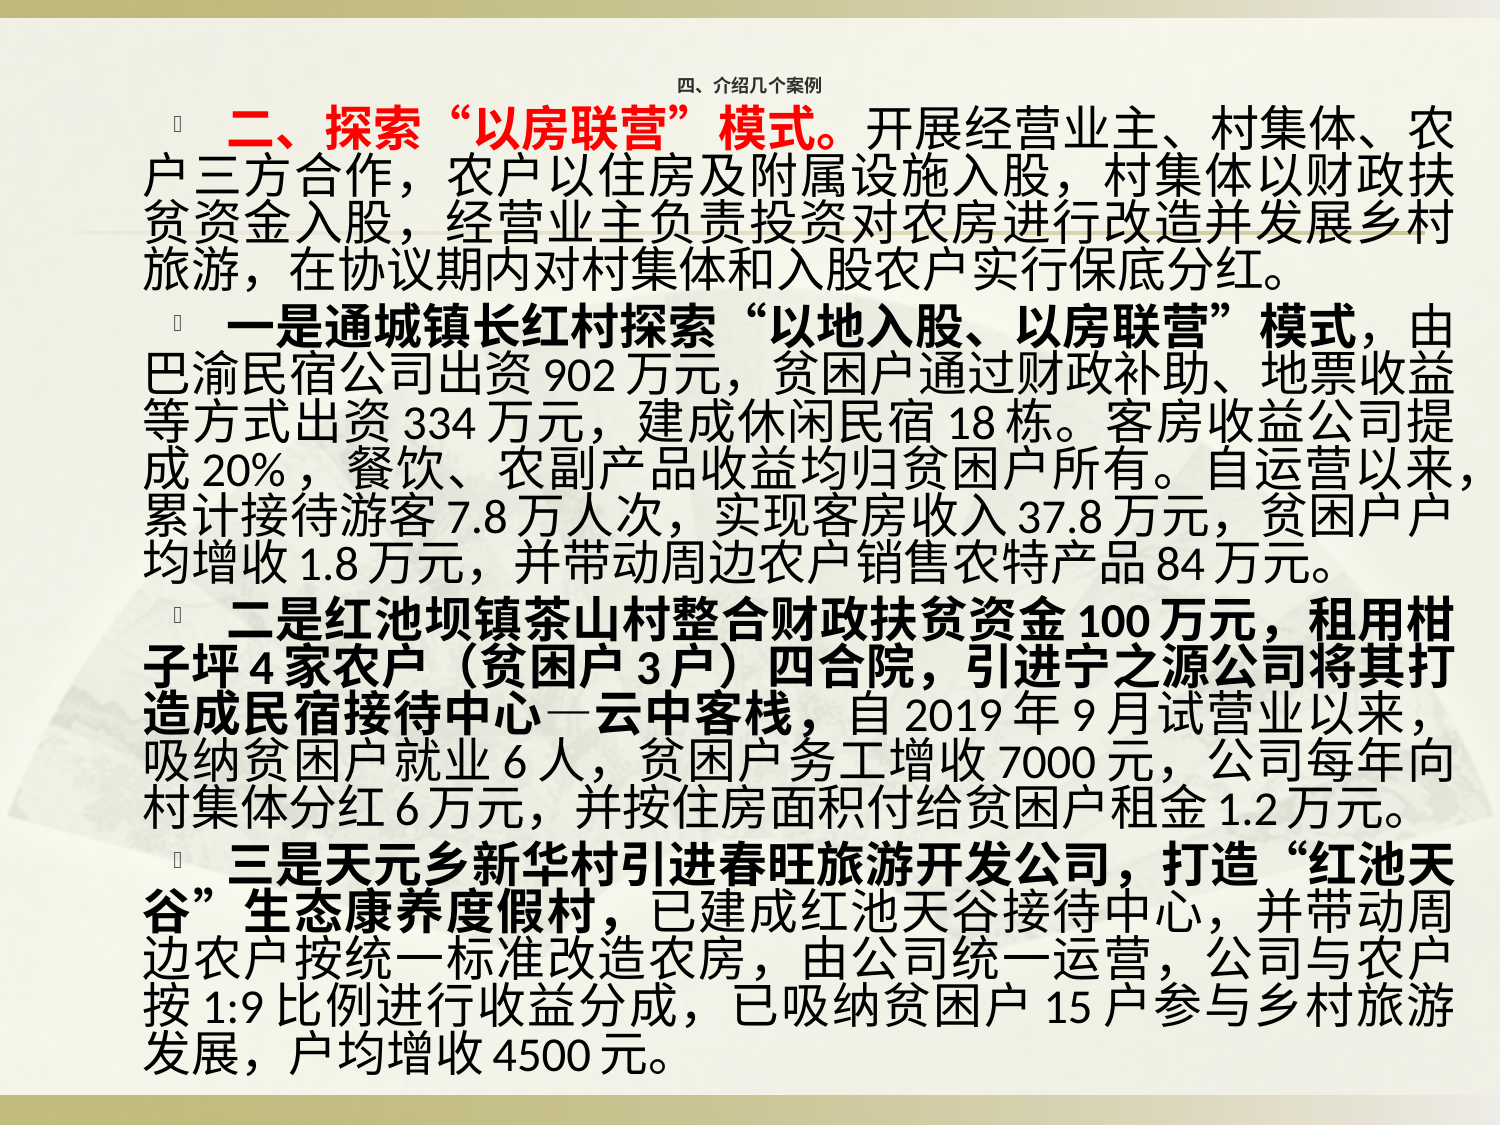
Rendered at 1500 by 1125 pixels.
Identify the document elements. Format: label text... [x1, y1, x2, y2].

title 四、介绍几个案例 [75, 45, 1425, 101]
list 二、探索“以房联营”模式。开展经营业主、村集体、农户三方合作，农户以住房及附属设施入股，村集体以财政扶贫资金入股，经营业主负责投资对农房进行改造并发展乡村旅游，在协议期内对村集体和入股农户实行保底分红。 一是通城镇长红村探索“以地入股、以房联营”模式，由巴渝民宿公司出资902万元，贫困户通过财政补助、地票收益等方式出资334万元，建成休闲民宿18栋。客房收益公司提成20%，餐饮、农副产品收益均归贫困户所有。自运营以来，累计接待游客7.8万人次，实现客房收入37.8万元，贫困户户均增收1.8万元，并带动周边农户销售农特产品84万元。 二是红池坝镇茶山村整合财政扶贫资金100万元，租用柑子坪4家农户（贫困户3户）四合院，引进宁之源公司将其打造成民宿接待中心—云中客栈，自2019年9月试营业以来，吸纳贫困户就业6人，贫困户务工增收7000元，公司每年向村集体分红6万元，并按住房面积付给贫困户租金1.2万元。 三是天元乡新华村引进春旺旅游开发公司，打造“红池天谷”生态康养度假村，已建成红池天谷接待中心，并带动周边农户按统一标准改造农房，由公司统一运营，公司与农户按1:9比例进行收益分成，已吸纳贫困户15户参与乡村旅游发展，户均增收4500元。 [41, 101, 1471, 1106]
